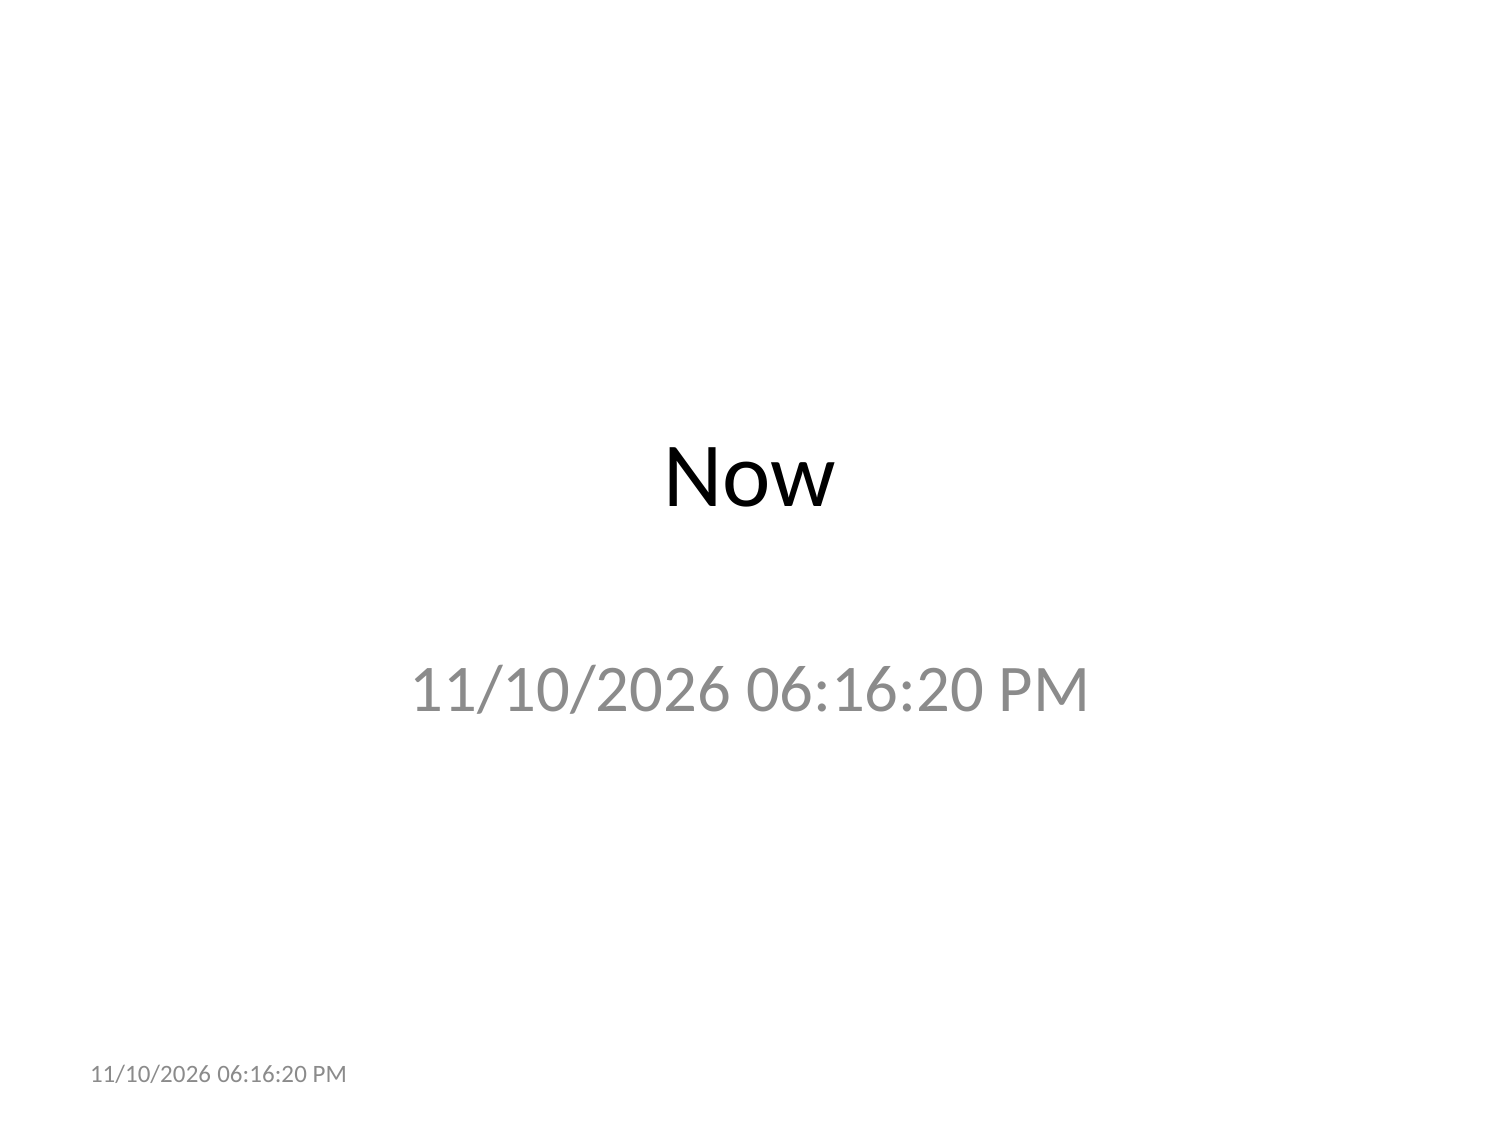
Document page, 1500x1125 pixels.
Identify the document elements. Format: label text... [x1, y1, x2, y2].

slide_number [75, 1042, 425, 1103]
title Now [112, 349, 1388, 591]
subtitle 2011-12-19 10:20:04 AM [225, 637, 1275, 925]
